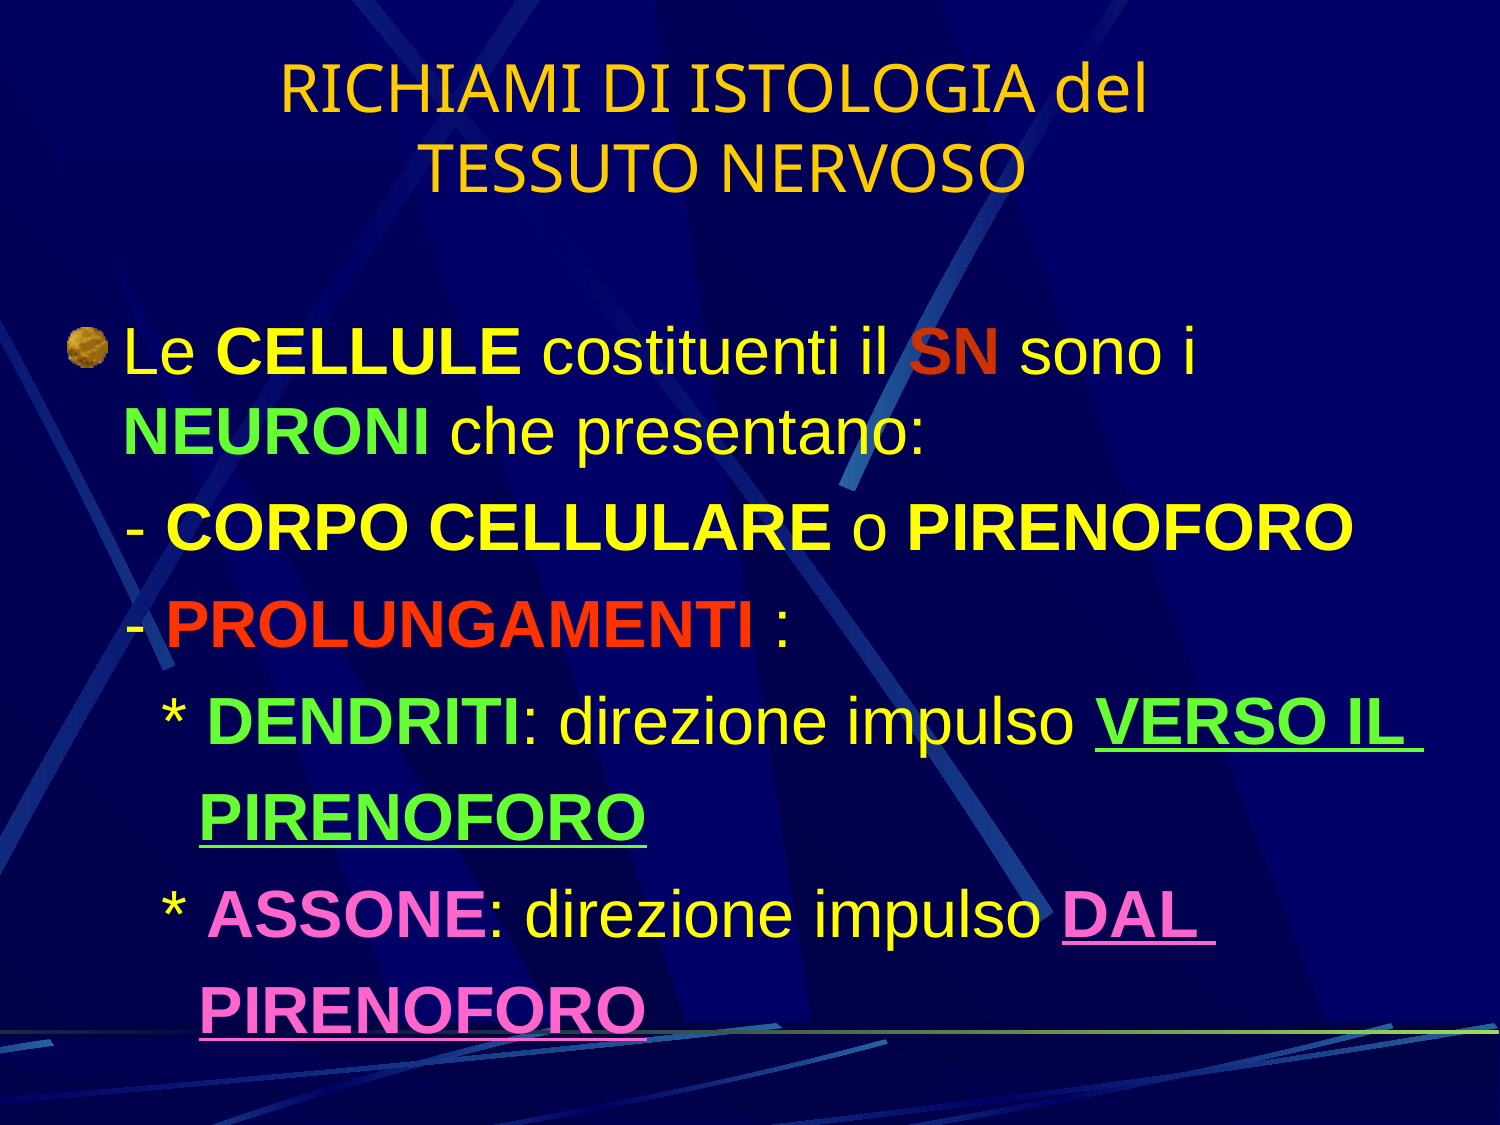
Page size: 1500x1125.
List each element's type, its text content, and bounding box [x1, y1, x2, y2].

title RICHIAMI DI ISTOLOGIA del TESSUTO NERVOSO [0, 38, 1500, 214]
list Le CELLULE costituenti il SN sono i NEURONI che presentano: - CORPO CELLULARE o PIRENOFORO - PROLUNGAMENTI : * DENDRITI: direzione impulso VERSO IL PIRENOFORO * ASSONE: direzione impulso DAL PIRENOFORO [53, 299, 1441, 1125]
picture [67, 327, 108, 368]
